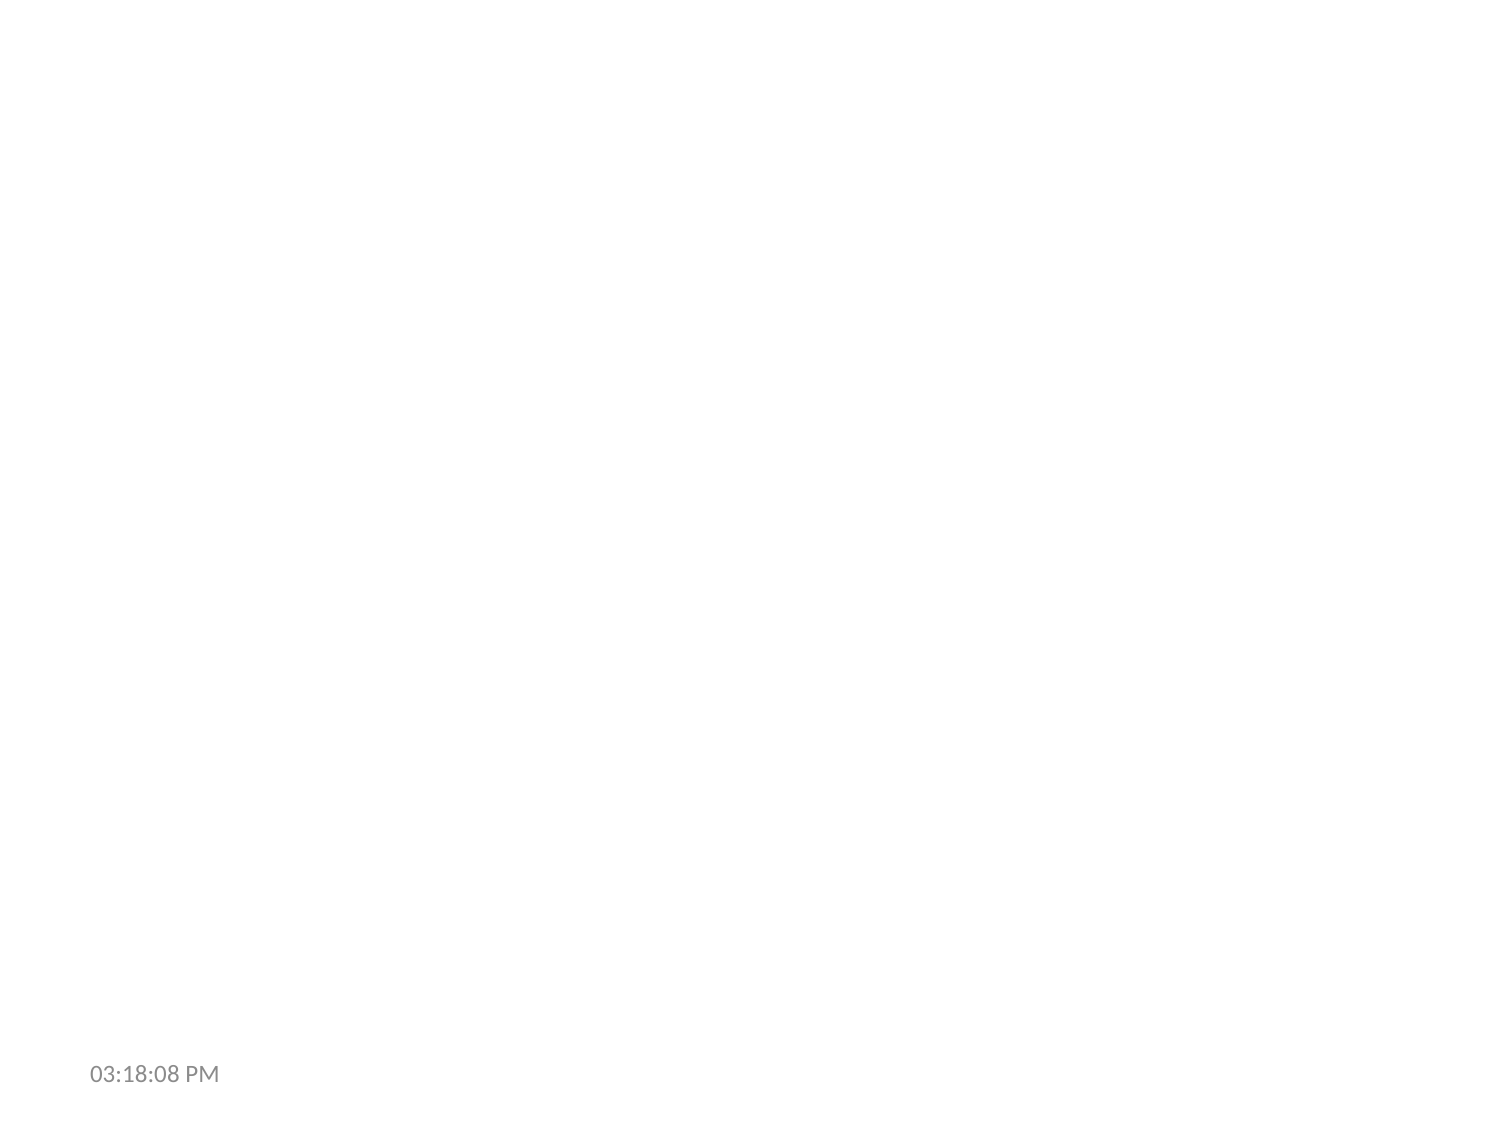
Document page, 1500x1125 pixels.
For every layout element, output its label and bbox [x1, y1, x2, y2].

slide_number [75, 1042, 425, 1103]
